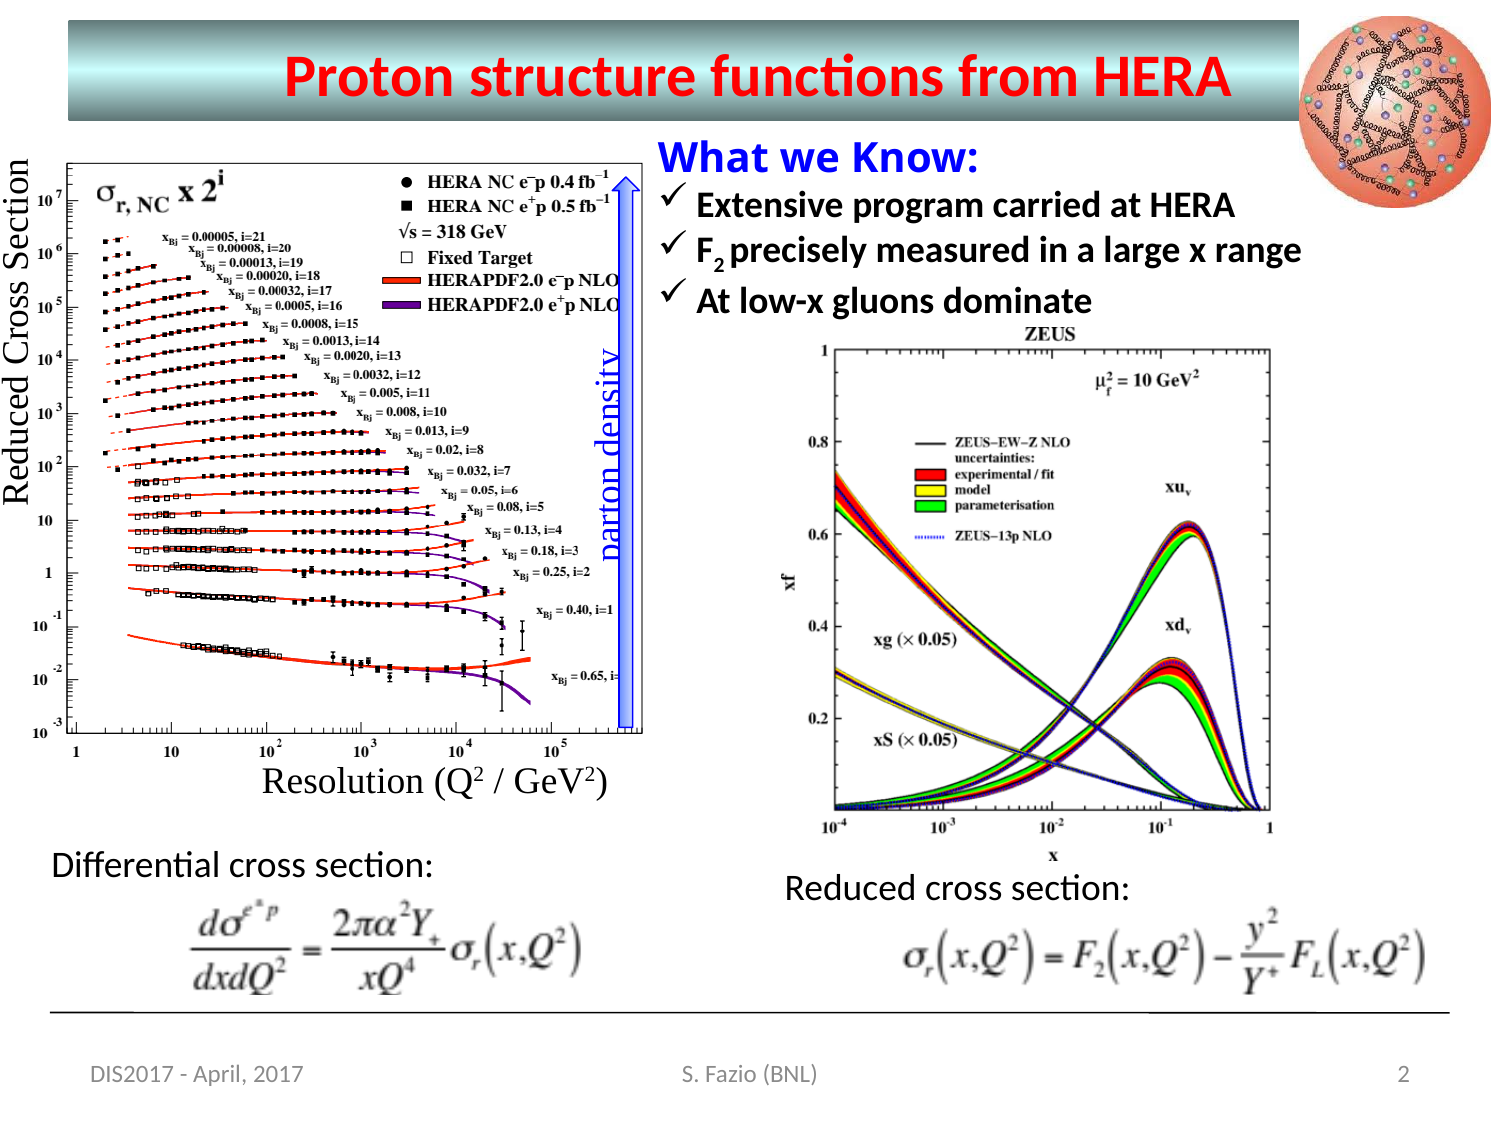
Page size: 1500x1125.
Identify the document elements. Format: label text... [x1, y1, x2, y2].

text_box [184, 890, 582, 996]
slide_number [75, 1042, 425, 1103]
slide_number 2 [1074, 1042, 1425, 1103]
text_box What we Know: Extensive program carried at HERA F2 precisely measured in a large x range At low-x gluons dominate [643, 122, 1328, 369]
text_box Differential cross section: [36, 832, 450, 893]
text_box Proton structure functions from HERA [68, 20, 1294, 121]
picture [780, 327, 1274, 861]
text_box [899, 902, 1426, 996]
text_box Reduced cross section: [769, 855, 1147, 916]
footer S. Fazio (BNL) [512, 1042, 988, 1103]
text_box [0, 141, 649, 796]
picture [1299, 16, 1491, 209]
